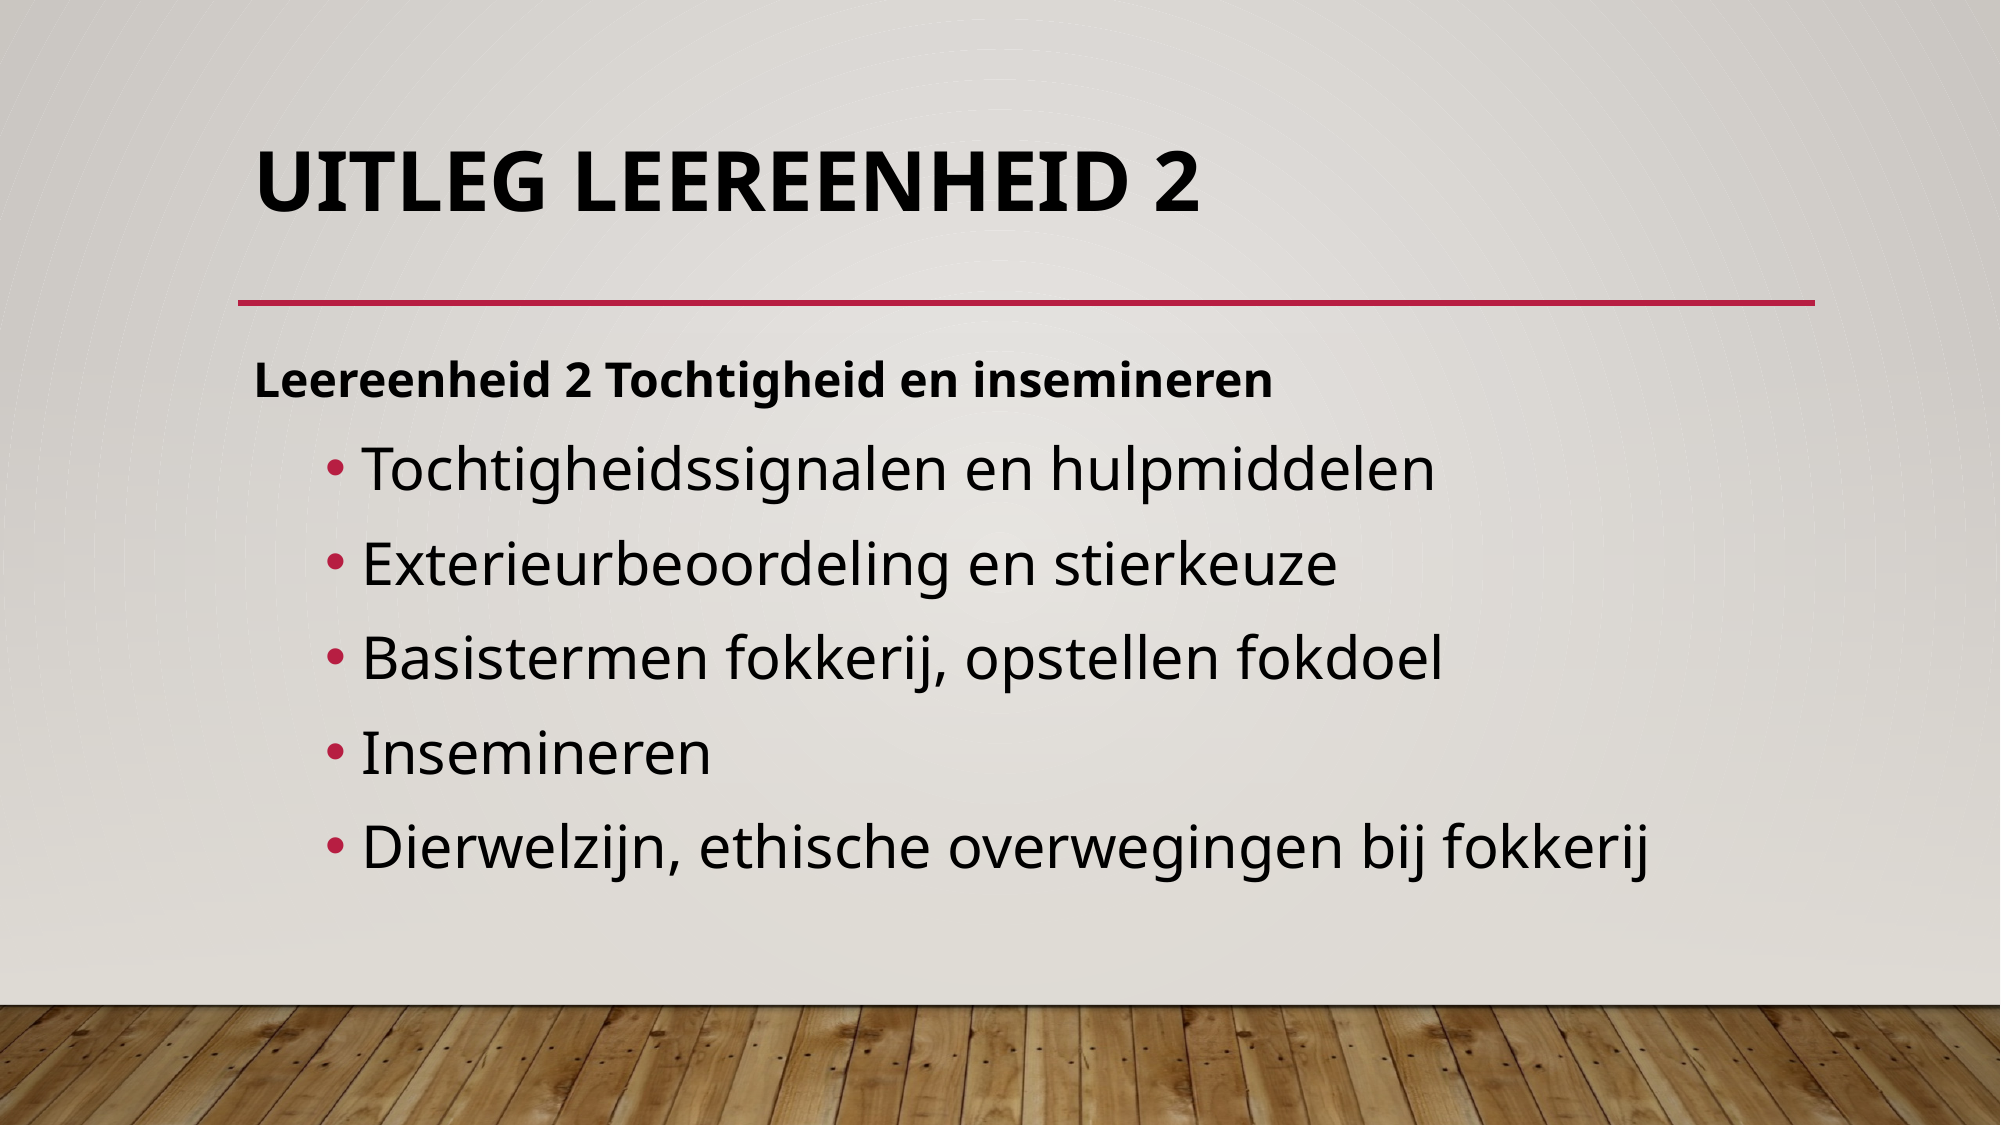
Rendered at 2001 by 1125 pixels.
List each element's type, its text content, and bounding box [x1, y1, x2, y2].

list Leereenheid 2 Tochtigheid en insemineren Tochtigheidssignalen en hulpmiddelen Exterieurbeoordeling en stierkeuze Basistermen fokkerij, opstellen fokdoel Insemineren Dierwelzijn, ethische overwegingen bij fokkerij [238, 330, 1814, 897]
picture [0, 1005, 2000, 1125]
title Uitleg Leereenheid 2 [238, 131, 1814, 305]
